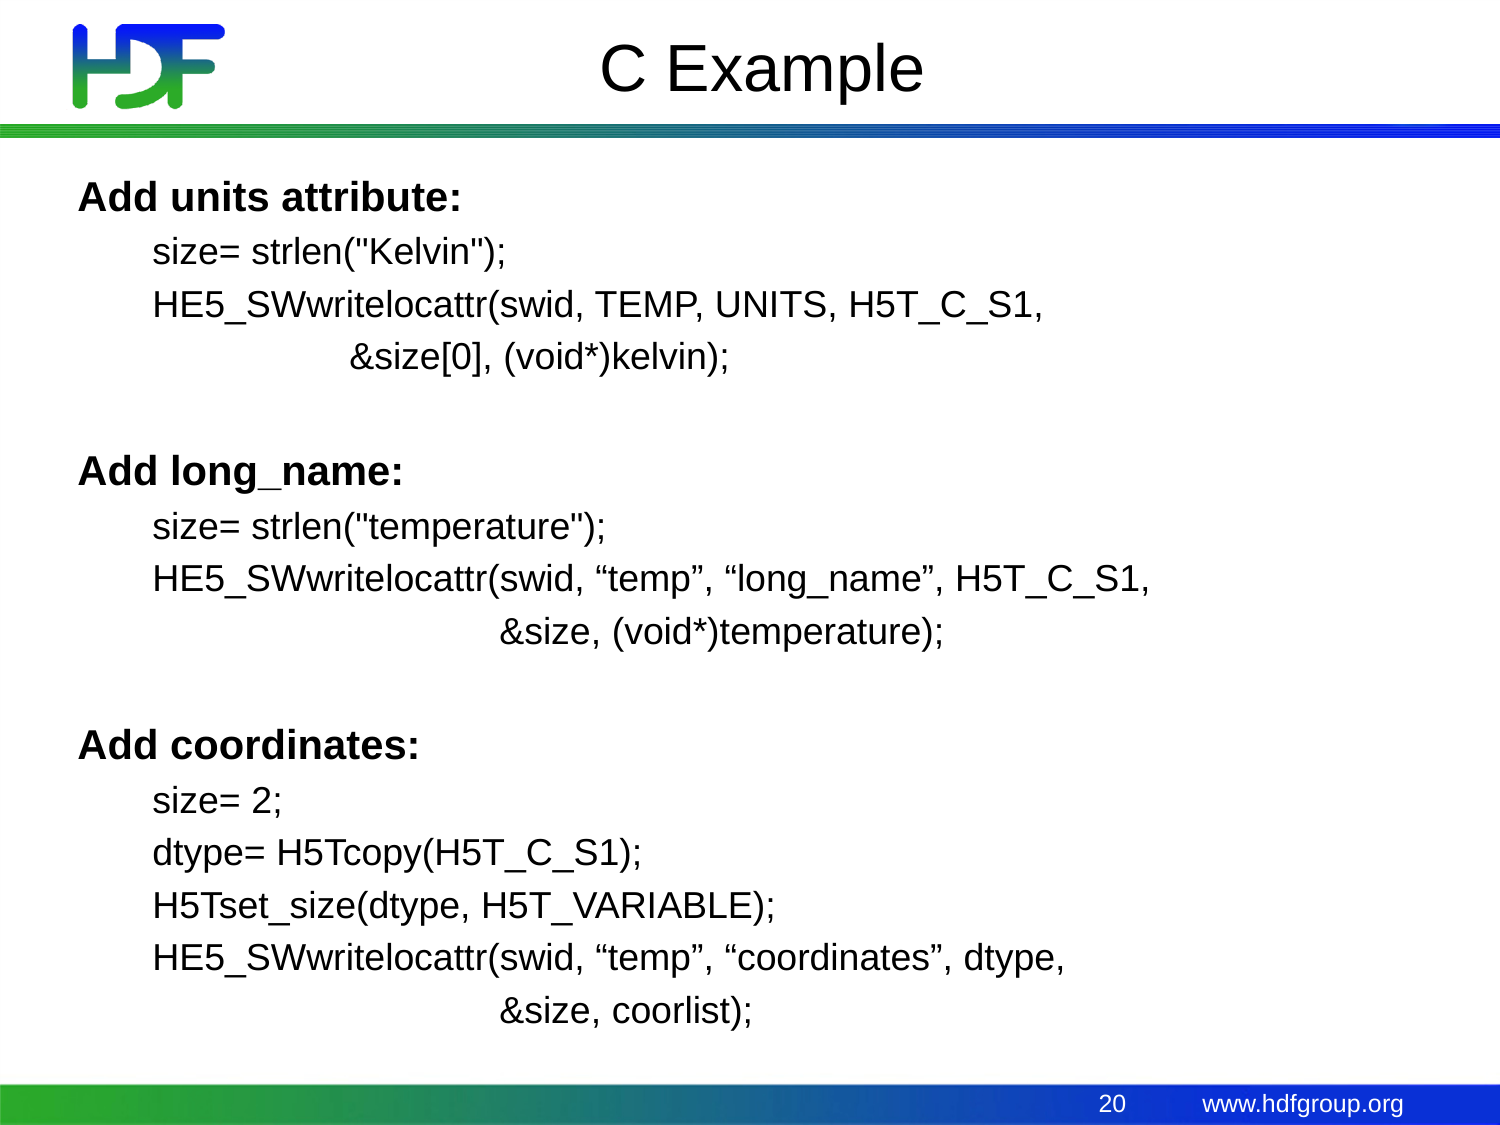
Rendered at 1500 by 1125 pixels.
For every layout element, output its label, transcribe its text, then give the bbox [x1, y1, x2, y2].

list Add units attribute: size= strlen("Kelvin"); HE5_SWwritelocattr(swid, TEMP, UNITS, H5T_C_S1, &size[0], (void*)kelvin); Add long_name: size= strlen("temperature"); HE5_SWwritelocattr(swid, “temp”, “long_name”, H5T_C_S1, &size, (void*)temperature); Add coordinates: size= 2; dtype= H5Tcopy(H5T_C_S1); H5Tset_size(dtype, H5T_VARIABLE); HE5_SWwritelocattr(swid, “temp”, “coordinates”, dtype, &size, coorlist); [62, 162, 1451, 1063]
slide_number 20 [1049, 1087, 1176, 1125]
picture [0, 0, 1500, 1125]
title C Example [187, 24, 1338, 113]
